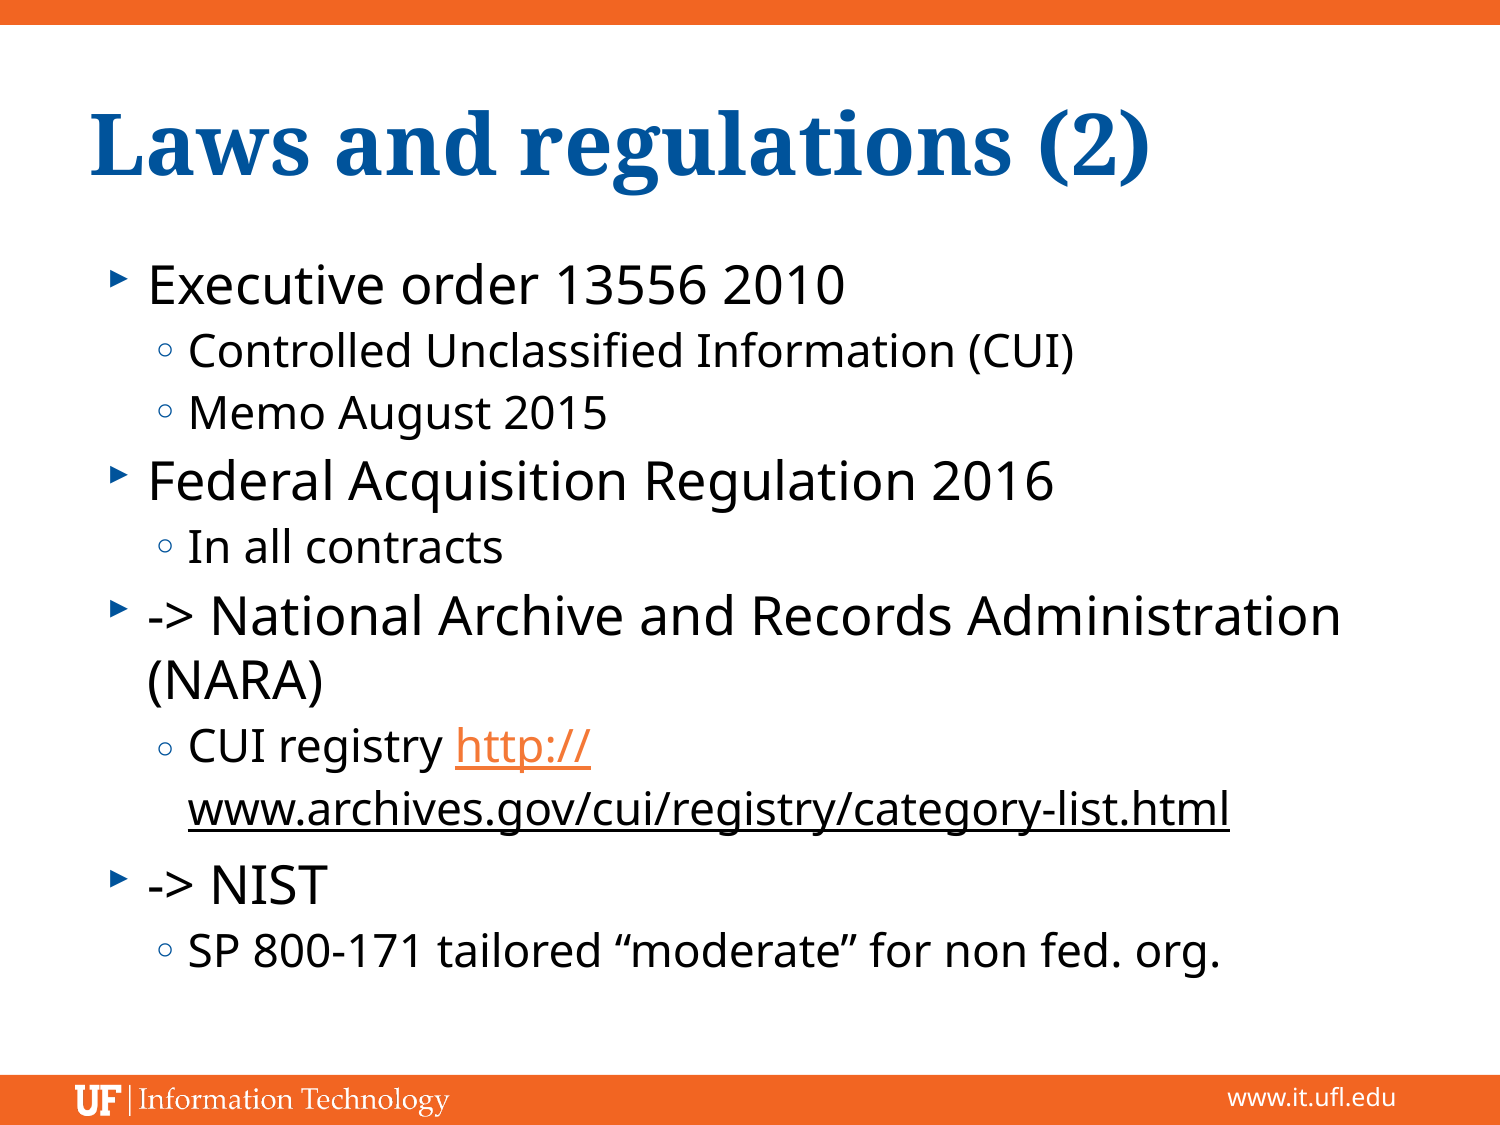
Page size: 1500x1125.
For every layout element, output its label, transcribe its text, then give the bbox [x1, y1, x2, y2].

title Laws and regulations (2) [75, 50, 1425, 233]
picture [75, 1083, 450, 1117]
list Executive order 13556 2010 Controlled Unclassified Information (CUI) Memo August 2015 Federal Acquisition Regulation 2016 In all contracts -> National Archive and Records Administration (NARA) CUI registry http://www.archives.gov/cui/registry/category-list.html -> NIST SP 800-171 tailored “moderate” for non fed. org. [75, 243, 1425, 986]
